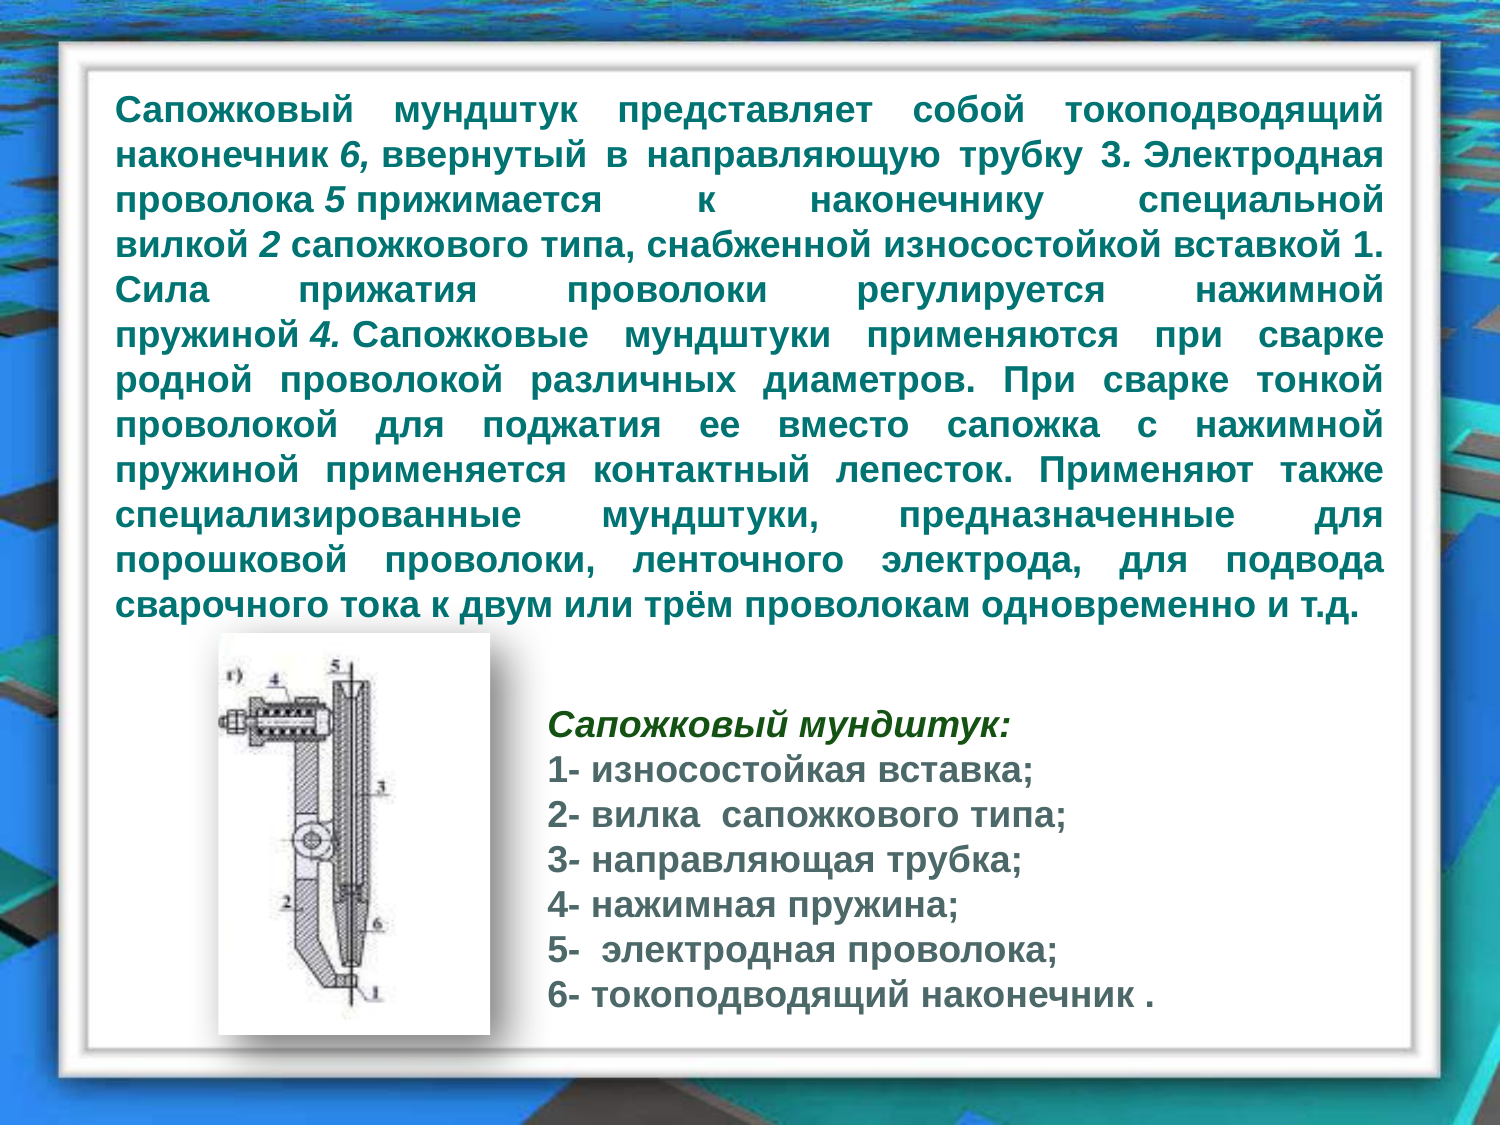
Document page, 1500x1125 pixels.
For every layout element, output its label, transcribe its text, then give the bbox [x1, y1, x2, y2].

text_box Сапожковый мундштук представляет собой токоподводящий наконечник 6, ввернутый в направляющую трубку 3. Электродная проволока 5 прижимается к наконечнику специальной вилкой 2 сапожкового типа, снабженной износостойкой вставкой 1. Сила прижатия проволоки регулируется нажимной пружиной 4. Сапожковые мундштуки применяются при сварке родной проволокой различных диаметров. При сварке тонкой проволокой для поджатия ее вместо сапожка с нажимной пружиной применяется контактный лепесток. Применяют также специализированные мундштуки, предназначенные для порошковой проволоки, ленточного электрода, для подвода сварочного тока к двум или трём проволокам одновременно и т.д. [100, 77, 1400, 633]
picture [0, 0, 1500, 1125]
text_box Сапожковый мундштук: 1- износостойкая вставка; 2- вилка сапожкового типа; 3- направляющая трубка; 4- нажимная пружина; 5- электродная проволока; 6- токоподводящий наконечник . [532, 692, 1199, 1068]
